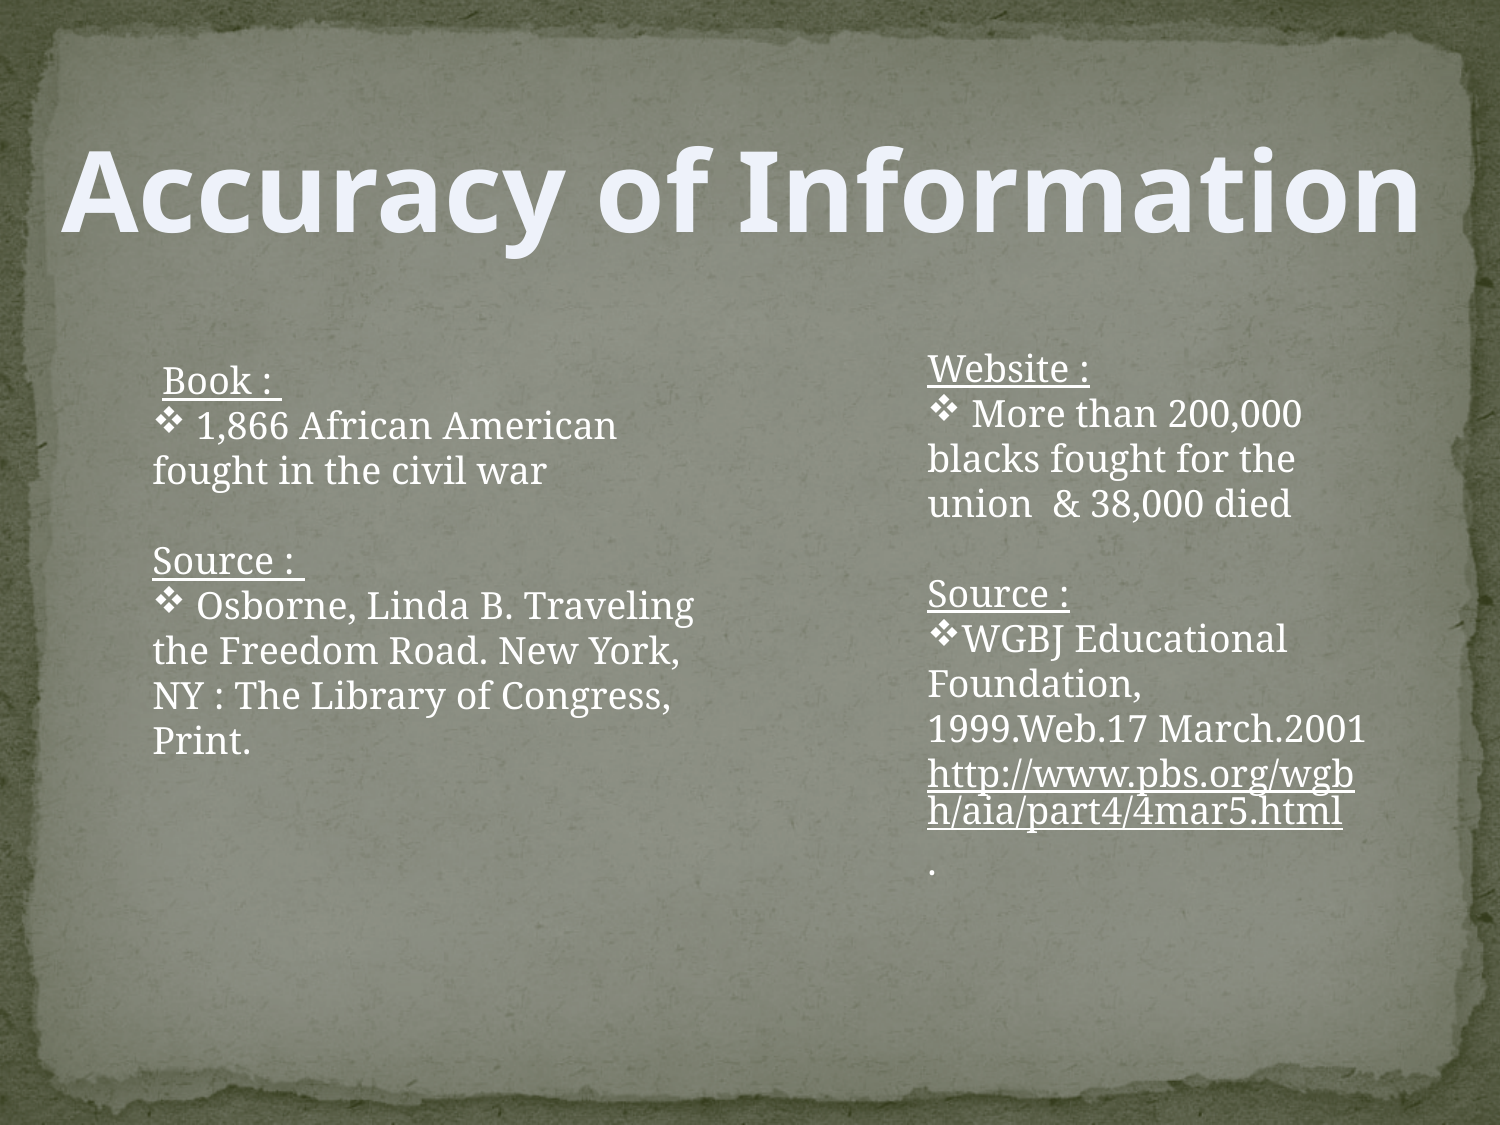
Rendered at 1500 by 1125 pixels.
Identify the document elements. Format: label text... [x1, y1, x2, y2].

text_box Website : More than 200,000 blacks fought for the union & 38,000 died Source : WGBJ Educational Foundation, 1999.Web.17 March.2001 http://www.pbs.org/wgbh/aia/part4/4mar5.html. [912, 337, 1388, 854]
text_box Accuracy of Information [46, 112, 1471, 263]
text_box Book : 1,866 African American fought in the civil war Source : Osborne, Linda B. Traveling the Freedom Road. New York, NY : The Library of Congress, Print. [137, 349, 713, 815]
